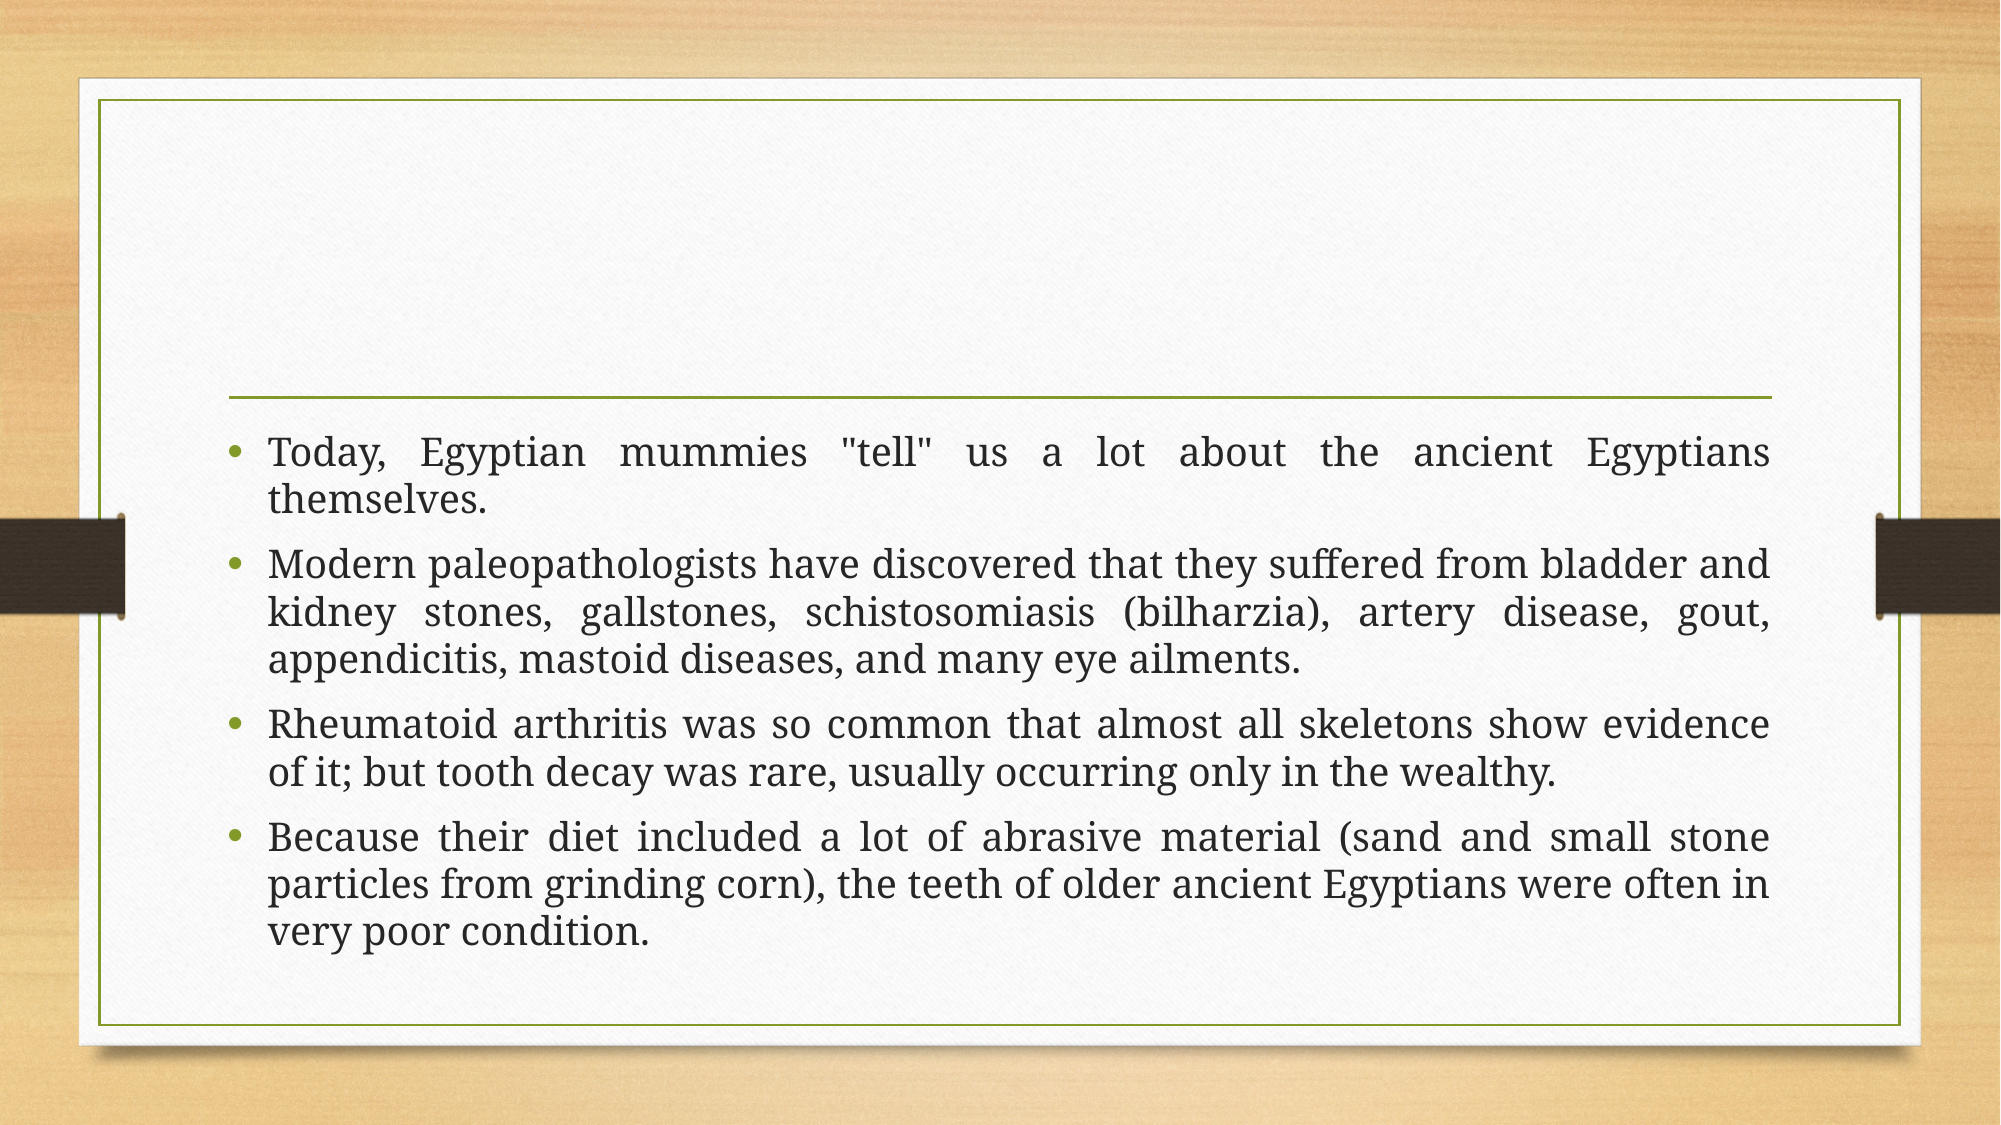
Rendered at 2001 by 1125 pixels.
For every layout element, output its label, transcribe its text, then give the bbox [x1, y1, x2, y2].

list Today, Egyptian mummies "tell" us a lot about the ancient Egyptians themselves. Modern paleopathologists have discovered that they suffered from bladder and kidney stones, gallstones, schistosomiasis (bilharzia), artery disease, gout, appendicitis, mastoid diseases, and many eye ailments. Rheumatoid arthritis was so common that almost all skeletons show evidence of it; but tooth decay was rare, usually occurring only in the wealthy. Because their diet included a lot of abrasive material (sand and small stone particles from grinding corn), the teeth of older ancient Egyptians were often in very poor condition. [212, 419, 1788, 964]
picture [0, 0, 2001, 1125]
